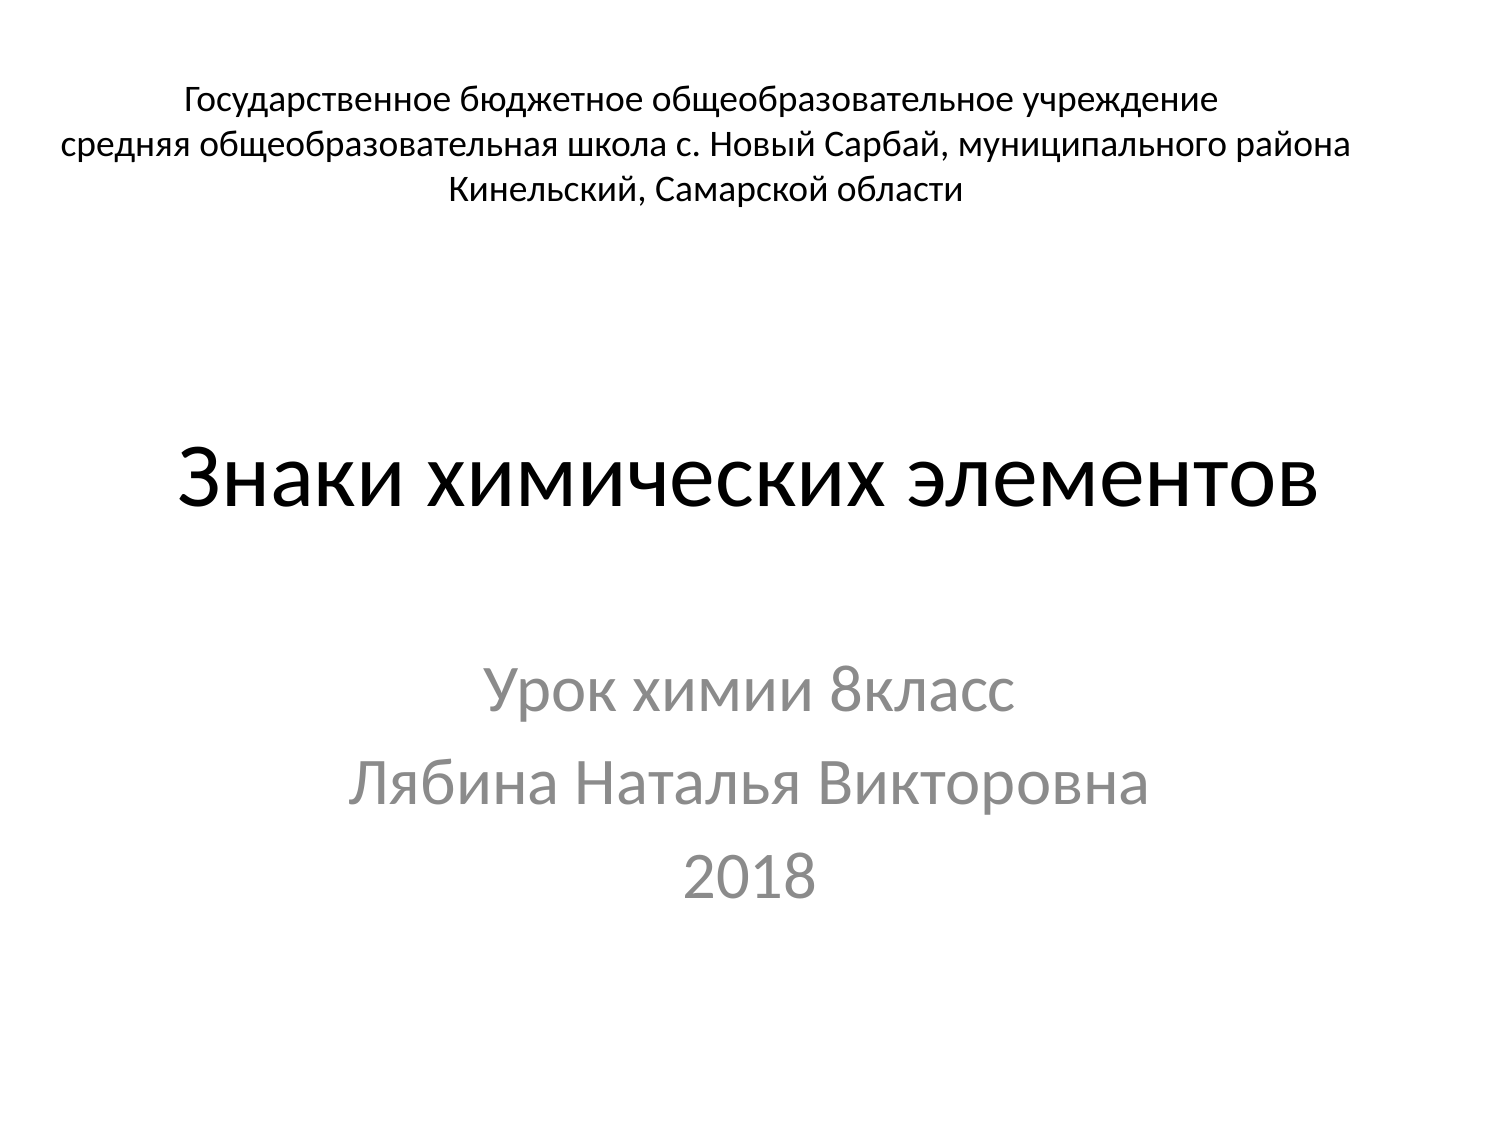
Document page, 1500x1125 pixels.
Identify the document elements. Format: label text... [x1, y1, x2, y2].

subtitle Урок химии 8класс Лябина Наталья Викторовна 2018 [225, 637, 1275, 925]
text_box Государственное бюджетное общеобразовательное учреждение средняя общеобразовательная школа с. Новый Сарбай, муниципального района Кинельский, Самарской области [37, 66, 1367, 217]
title Знаки химических элементов [112, 349, 1388, 591]
